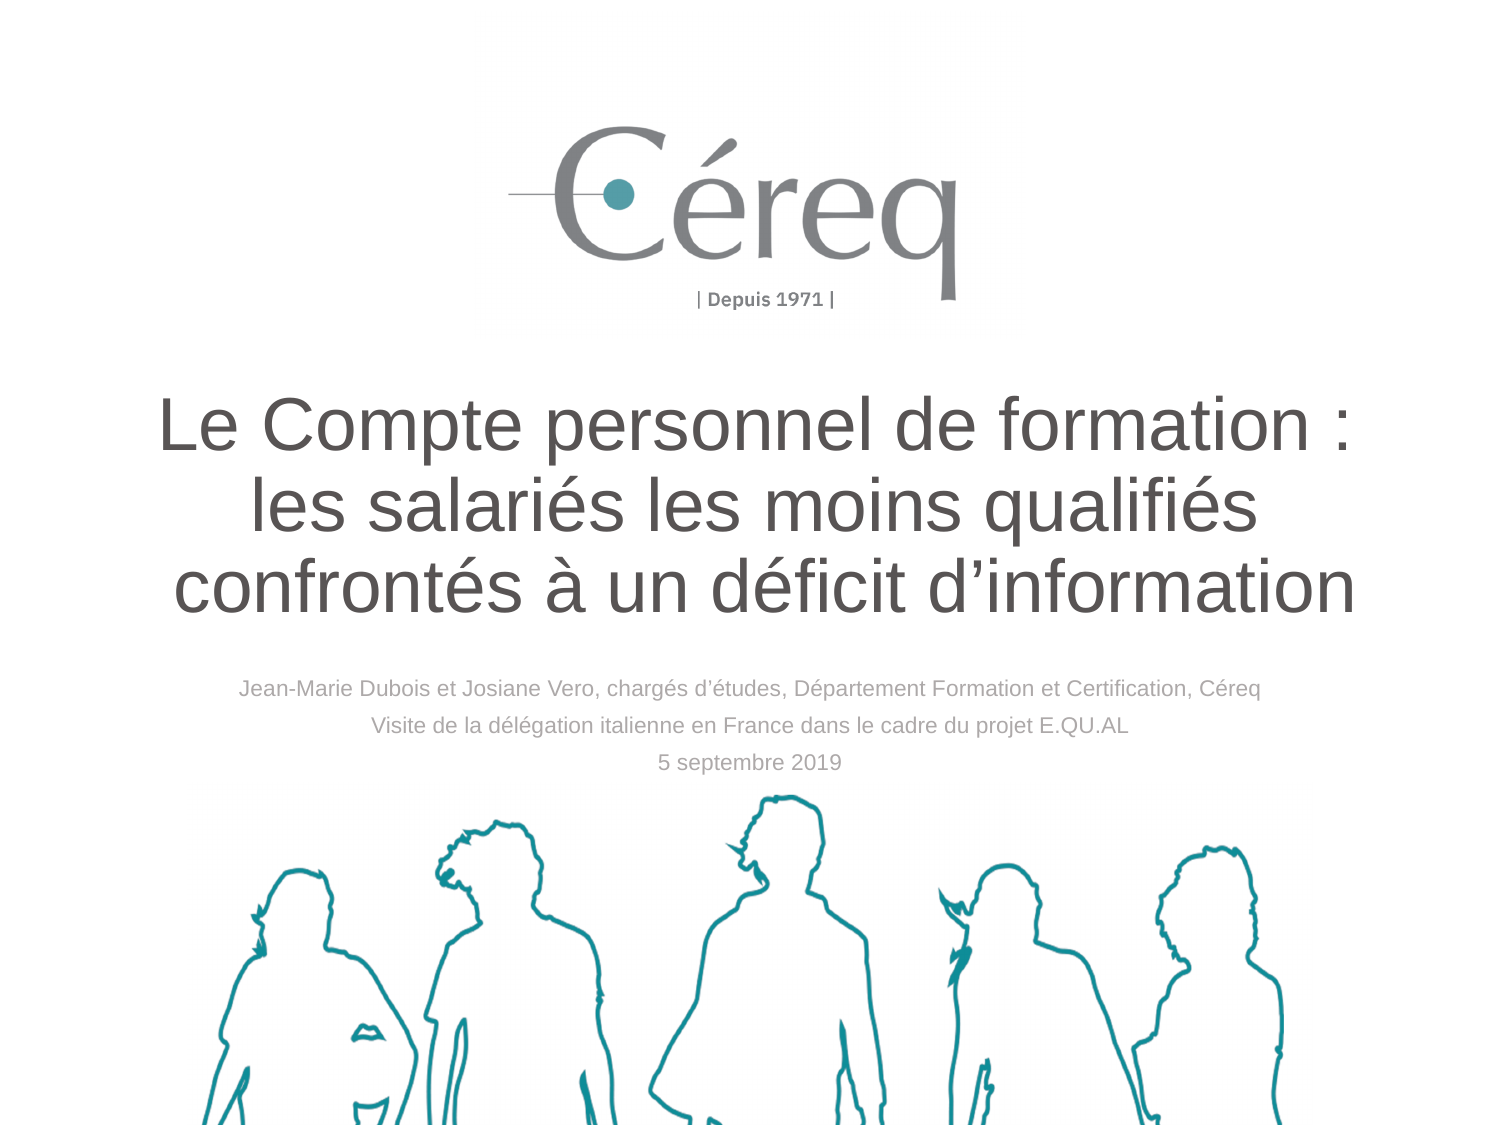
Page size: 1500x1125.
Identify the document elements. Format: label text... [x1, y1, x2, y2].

list Jean-Marie Dubois et Josiane Vero, chargés d’études, Département Formation et Certification, Céreq Visite de la délégation italienne en France dans le cadre du projet E.QU.AL 5 septembre 2019 [0, 669, 1500, 784]
picture [474, 11, 1026, 339]
picture [187, 784, 1313, 1125]
title Le Compte personnel de formation : les salariés les moins qualifiés confrontés à un déficit d’information [15, 439, 1500, 576]
